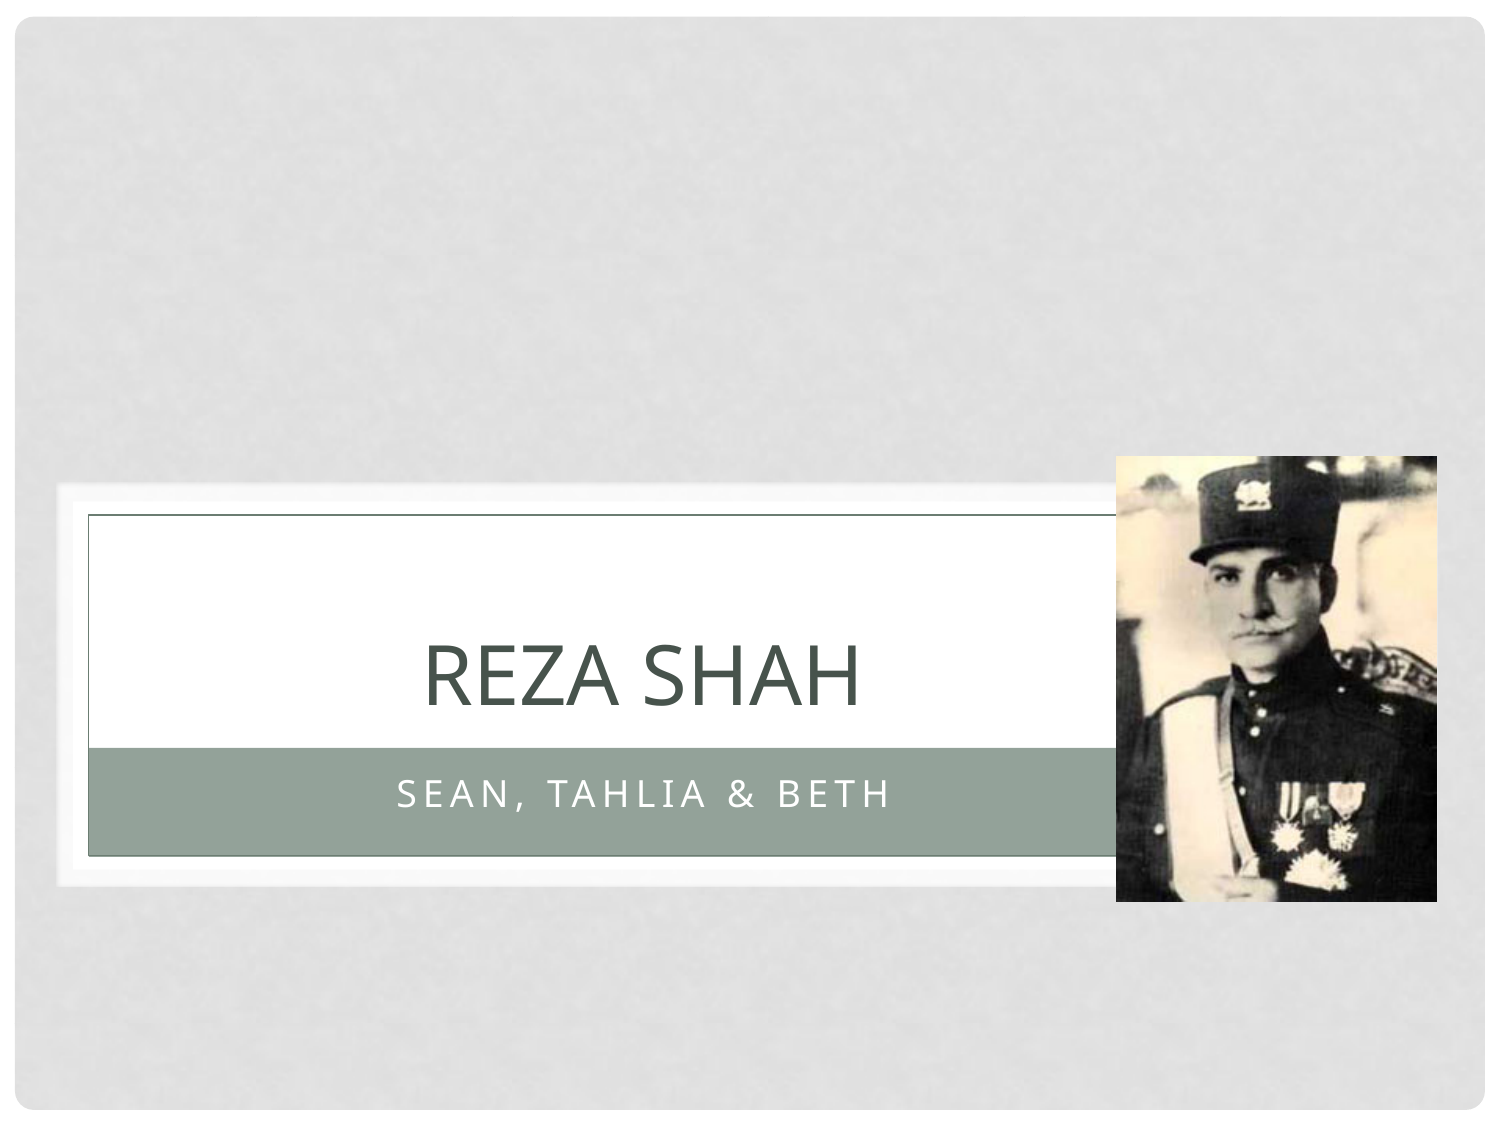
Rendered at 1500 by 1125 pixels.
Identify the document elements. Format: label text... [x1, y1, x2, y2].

picture [1115, 455, 1437, 902]
title Reza SHAH [99, 529, 1115, 730]
subtitle Sean, Tahlia & Beth [105, 762, 1115, 838]
